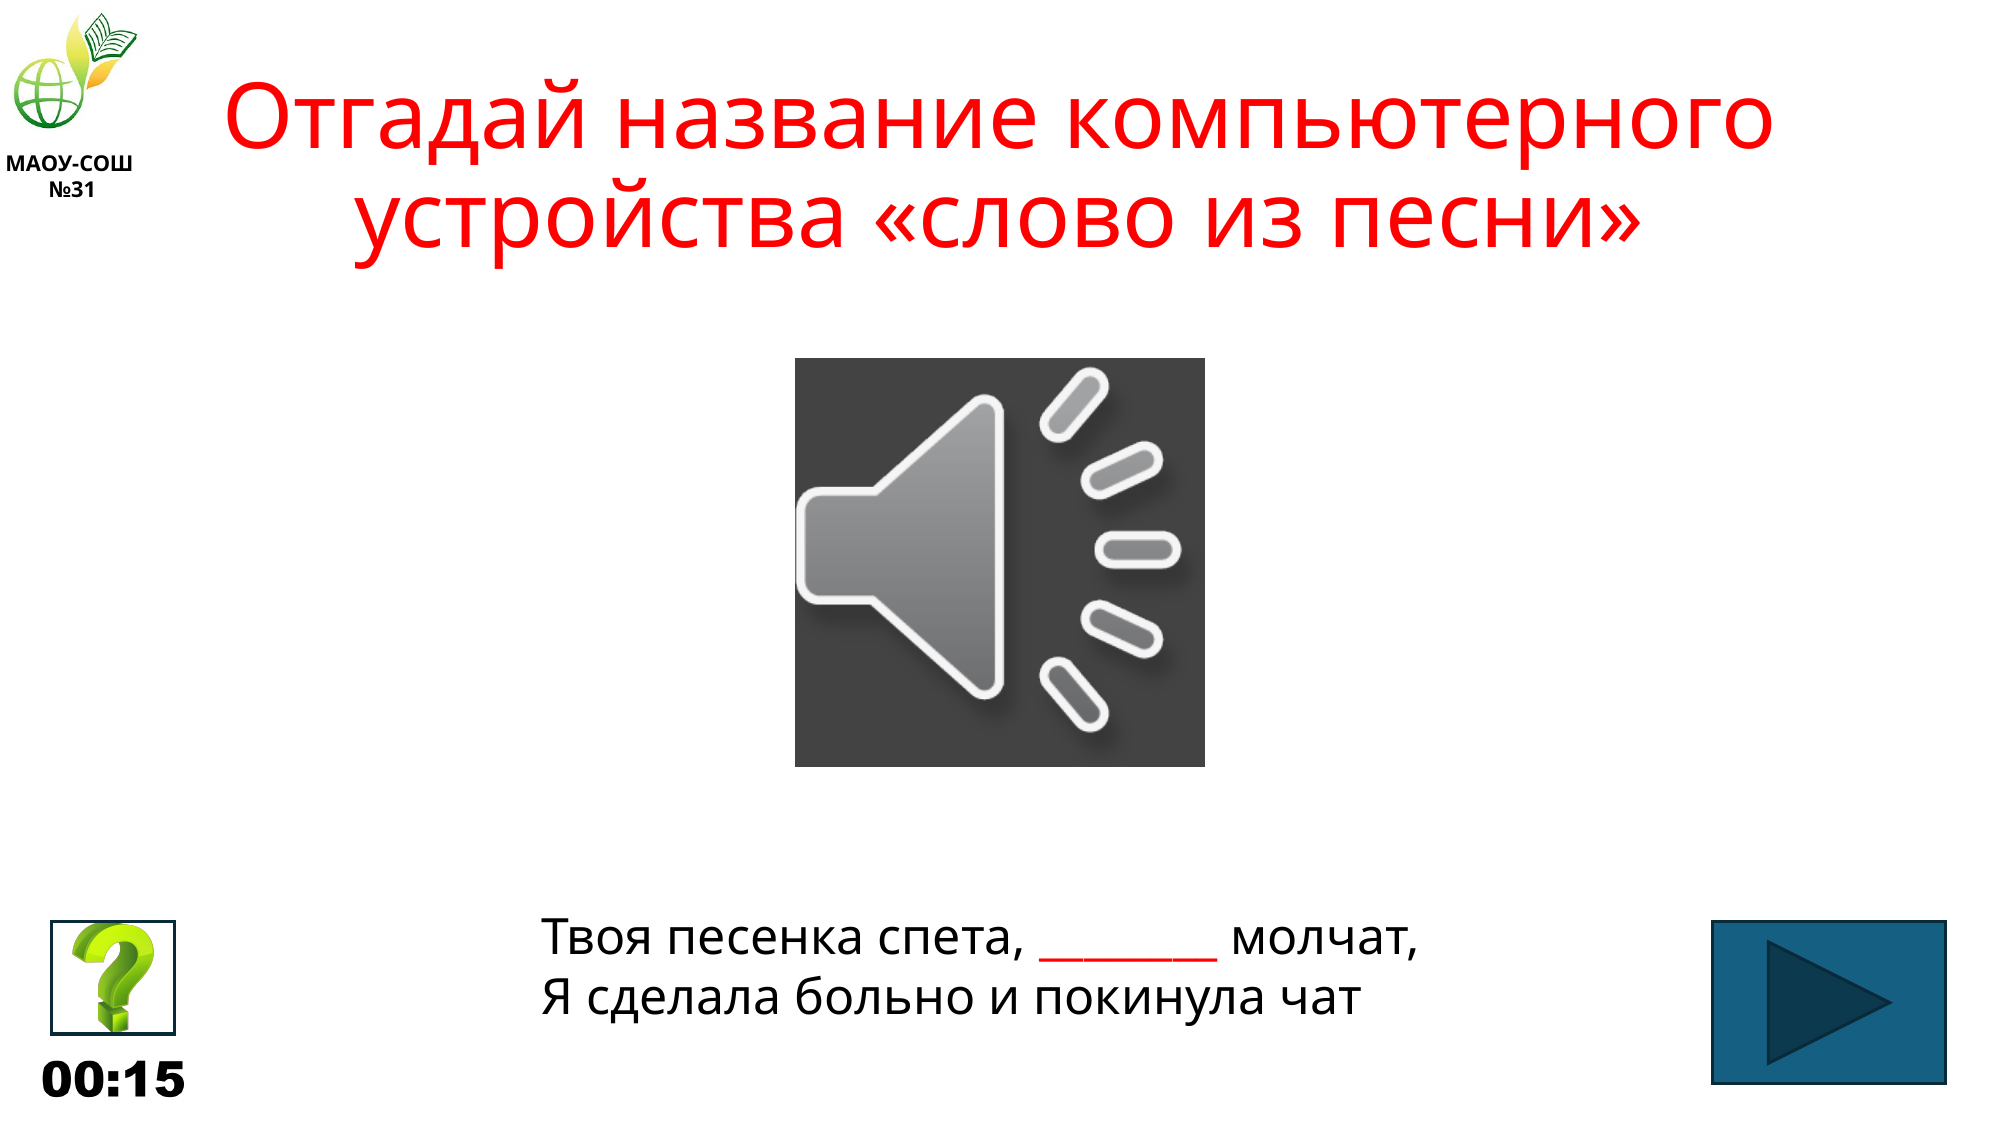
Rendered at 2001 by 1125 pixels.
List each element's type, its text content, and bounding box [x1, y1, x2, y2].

title Отгадай название компьютерного устройства «слово из песни» [137, 59, 1863, 278]
text_box [50, 920, 176, 1036]
text_box [1711, 920, 1947, 1085]
picture [794, 356, 1206, 769]
picture [0, 0, 145, 142]
text_box Твоя песенка спета, ________ молчат, Я сделала больно и покинула чат [526, 897, 1474, 1033]
picture [4, 1039, 223, 1125]
